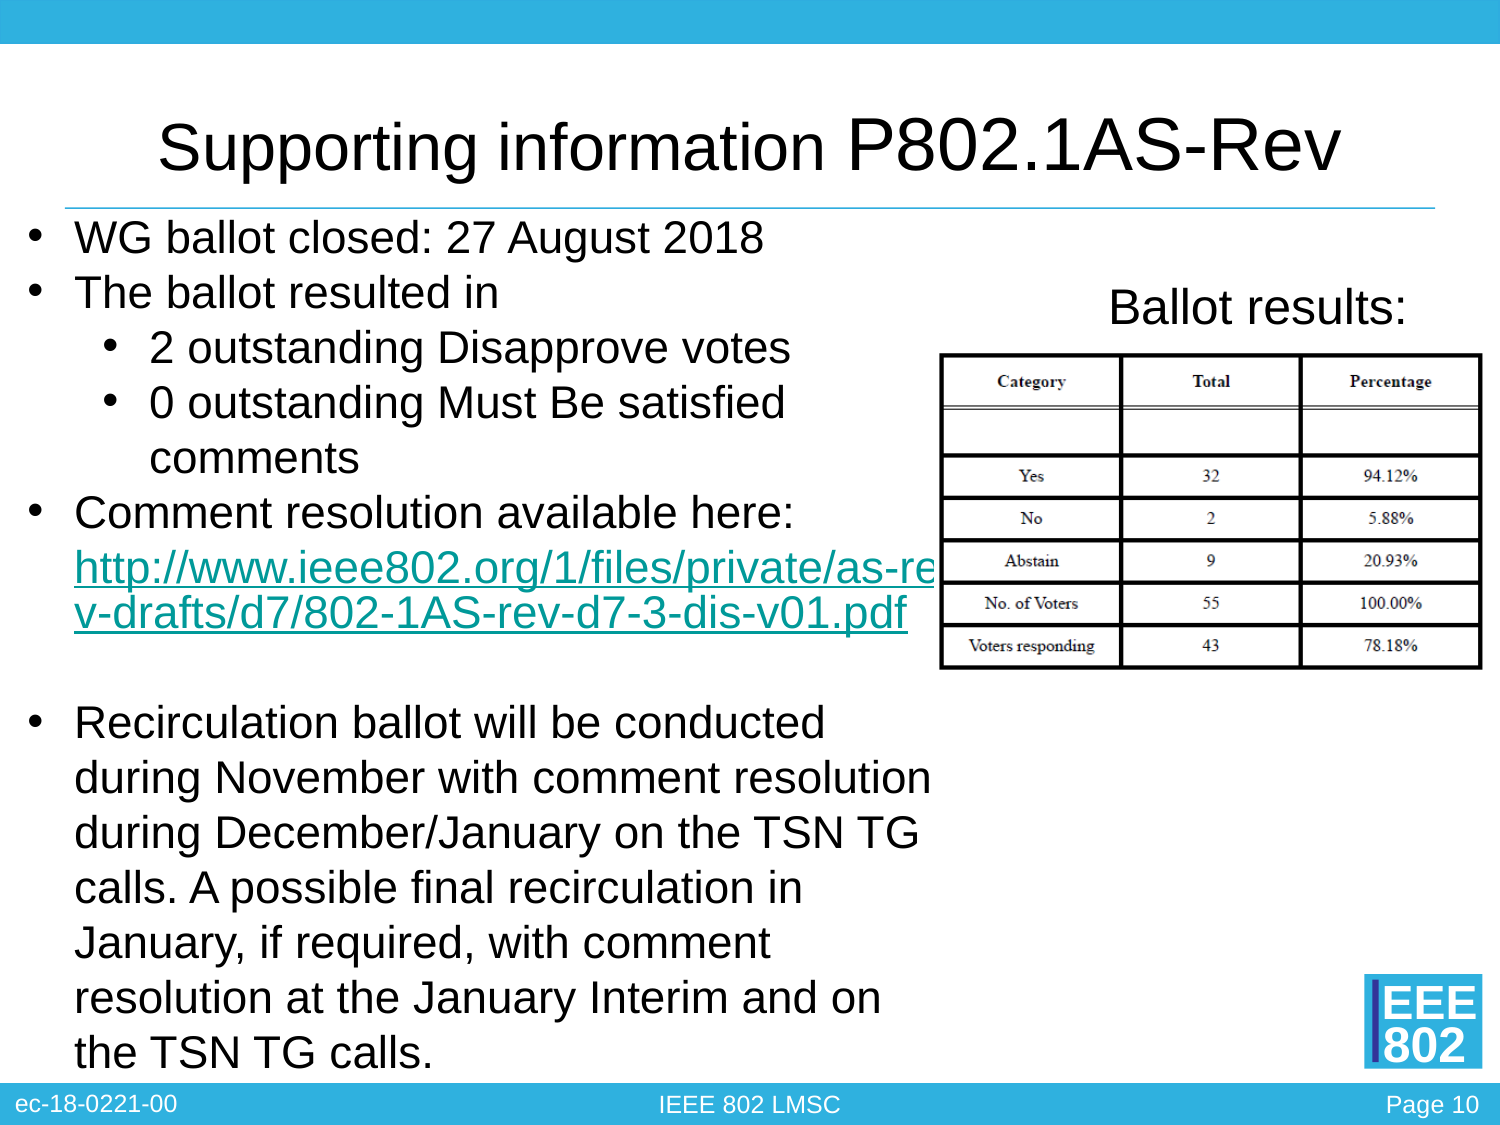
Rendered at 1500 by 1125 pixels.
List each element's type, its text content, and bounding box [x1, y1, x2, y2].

text_box Ballot results: [1093, 267, 1423, 343]
picture [934, 350, 1488, 672]
text_box WG ballot closed: 27 August 2018 The ballot resulted in 2 outstanding Disapprove votes 0 outstanding Must Be satisfied comments Comment resolution available here: http://www.ieee802.org/1/files/private/as-rev-drafts/d7/802-1AS-rev-d7-3-dis-v01.pdf Recirculation ballot will be conducted during November with comment resolution during December/January on the TSN TG calls. A possible final recirculation in January, if required, with comment resolution at the January Interim and on the TSN TG calls. [12, 200, 963, 1040]
title Supporting information P802.1AS-Rev [75, 75, 1425, 205]
